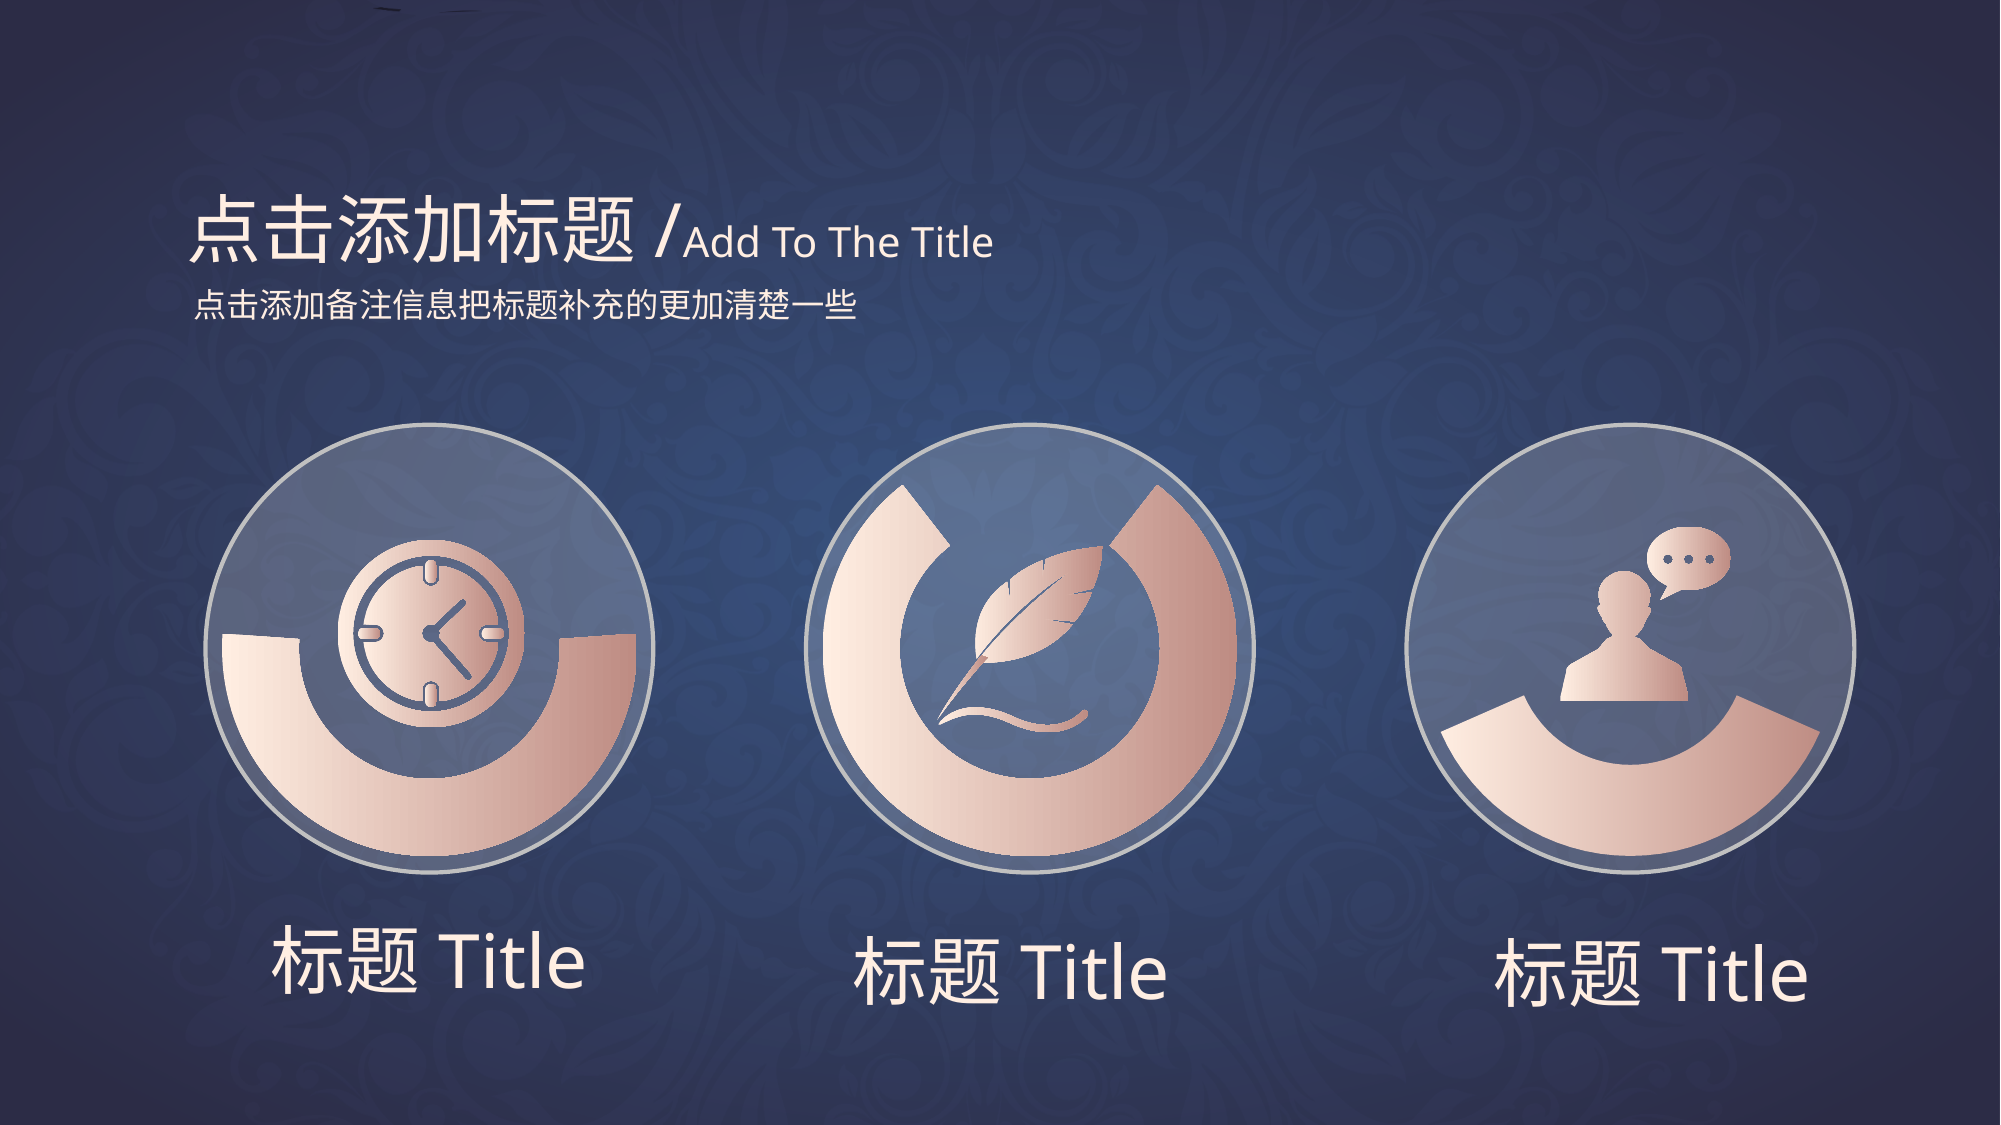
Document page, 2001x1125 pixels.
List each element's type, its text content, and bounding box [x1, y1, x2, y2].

text_box [205, 424, 654, 873]
text_box [821, 483, 1239, 857]
text_box [805, 424, 1254, 873]
text_box 标题Title [1478, 919, 1826, 1025]
picture [0, 0, 2000, 1125]
text_box 点击添加标题/Add To The Title [172, 174, 1010, 280]
text_box [221, 632, 638, 857]
text_box 标题Title [255, 916, 603, 1013]
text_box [936, 546, 1103, 733]
text_box [1439, 693, 1822, 857]
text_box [1560, 526, 1731, 702]
text_box [1406, 424, 1855, 873]
text_box 标题Title [837, 917, 1185, 1023]
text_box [337, 539, 525, 728]
text_box 点击添加备注信息把标题补充的更加清楚一些 [185, 280, 1088, 328]
